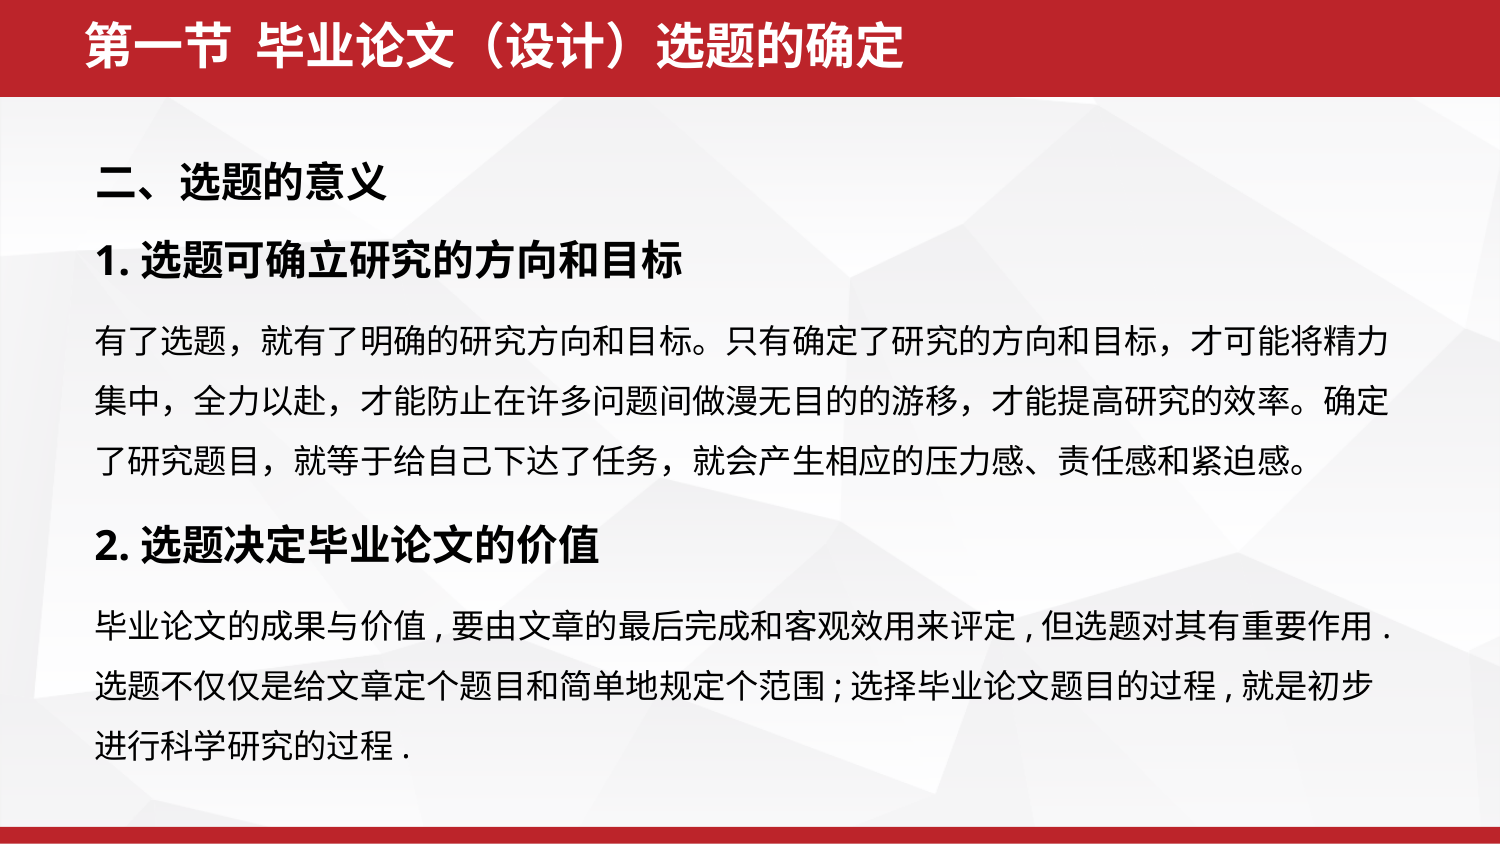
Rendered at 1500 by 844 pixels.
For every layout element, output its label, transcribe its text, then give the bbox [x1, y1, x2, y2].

text_box 1.选题可确立研究的方向和目标 [79, 226, 1408, 292]
title 第一节 毕业论文（设计）选题的确定 [71, 0, 1200, 97]
text_box 2.选题决定毕业论文的价值 [79, 511, 1408, 577]
text_box 毕业论文的成果与价值,要由文章的最后完成和客观效用来评定,但选题对其有重要作用.选题不仅仅是给文章定个题目和简单地规定个范围;选择毕业论文题目的过程,就是初步进行科学研究的过程. [79, 578, 1408, 773]
text_box 有了选题，就有了明确的研究方向和目标。只有确定了研究的方向和目标，才可能将精力集中，全力以赴，才能防止在许多问题间做漫无目的的游移，才能提高研究的效率。确定了研究题目，就等于给自己下达了任务，就会产生相应的压力感、责任感和紧迫感。 [79, 293, 1408, 488]
text_box 二、选题的意义 [81, 148, 403, 214]
picture [0, 97, 1500, 826]
